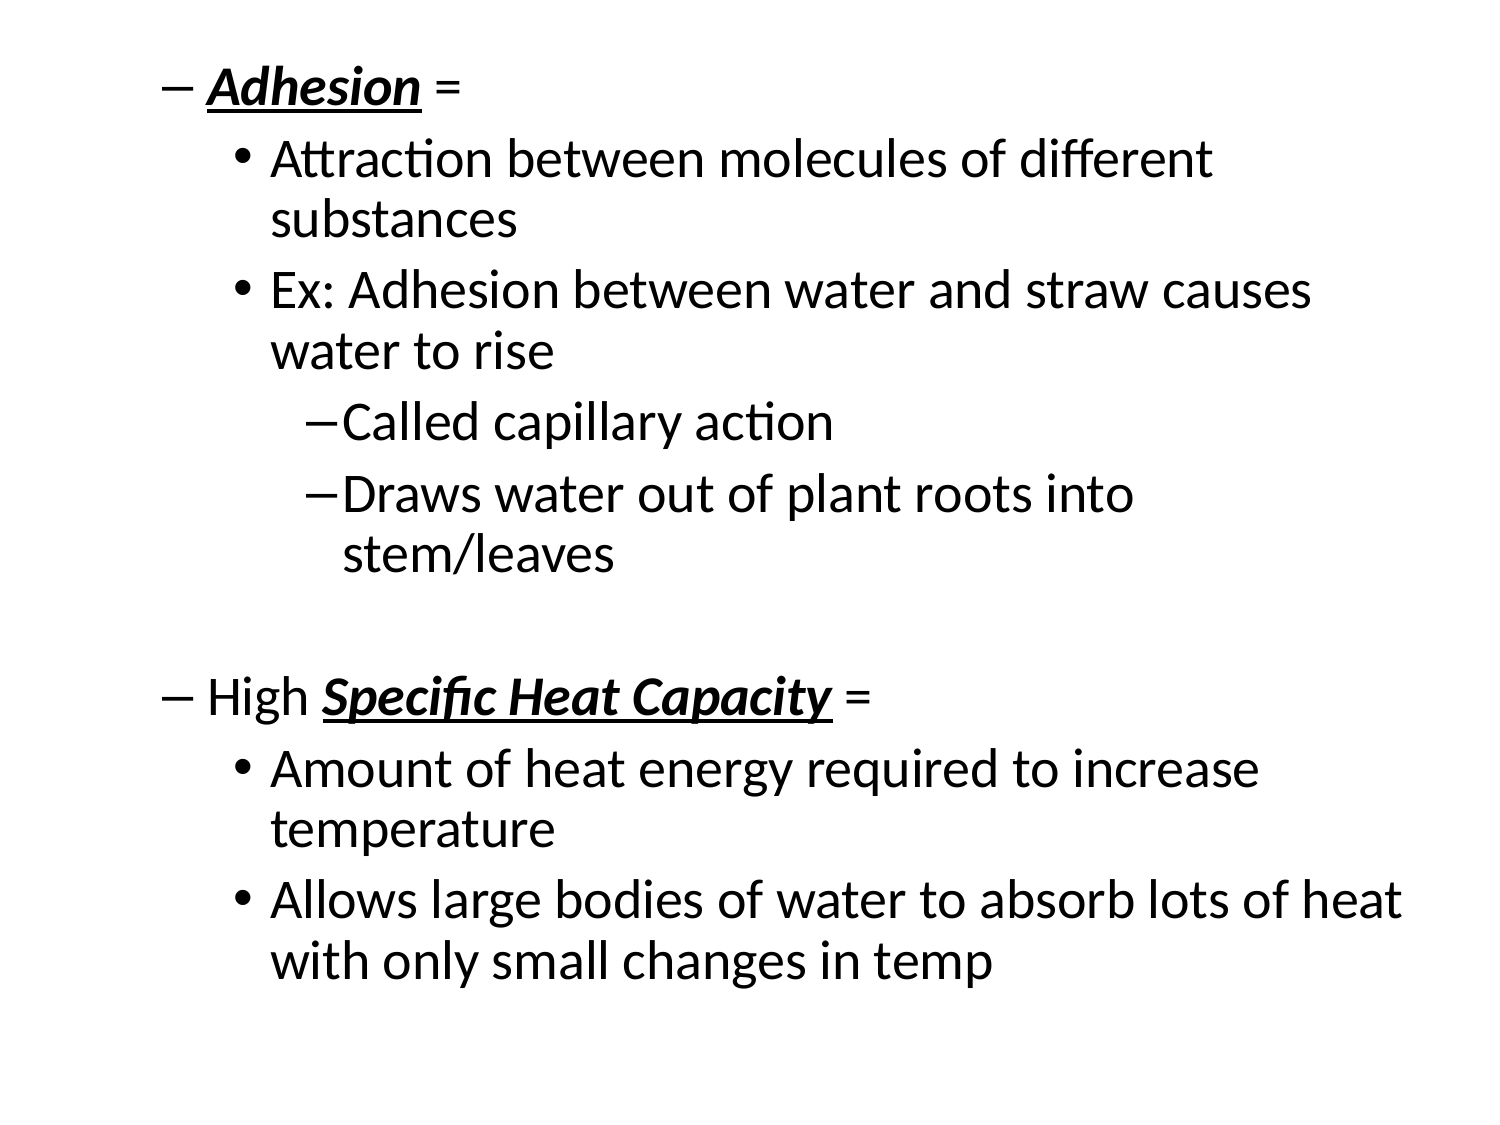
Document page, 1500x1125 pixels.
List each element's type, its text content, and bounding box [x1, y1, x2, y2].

list Adhesion = Attraction between molecules of different substances Ex: Adhesion between water and straw causes water to rise Called capillary action Draws water out of plant roots into stem/leaves High Specific Heat Capacity = Amount of heat energy required to increase temperature Allows large bodies of water to absorb lots of heat with only small changes in temp [75, 50, 1425, 1005]
